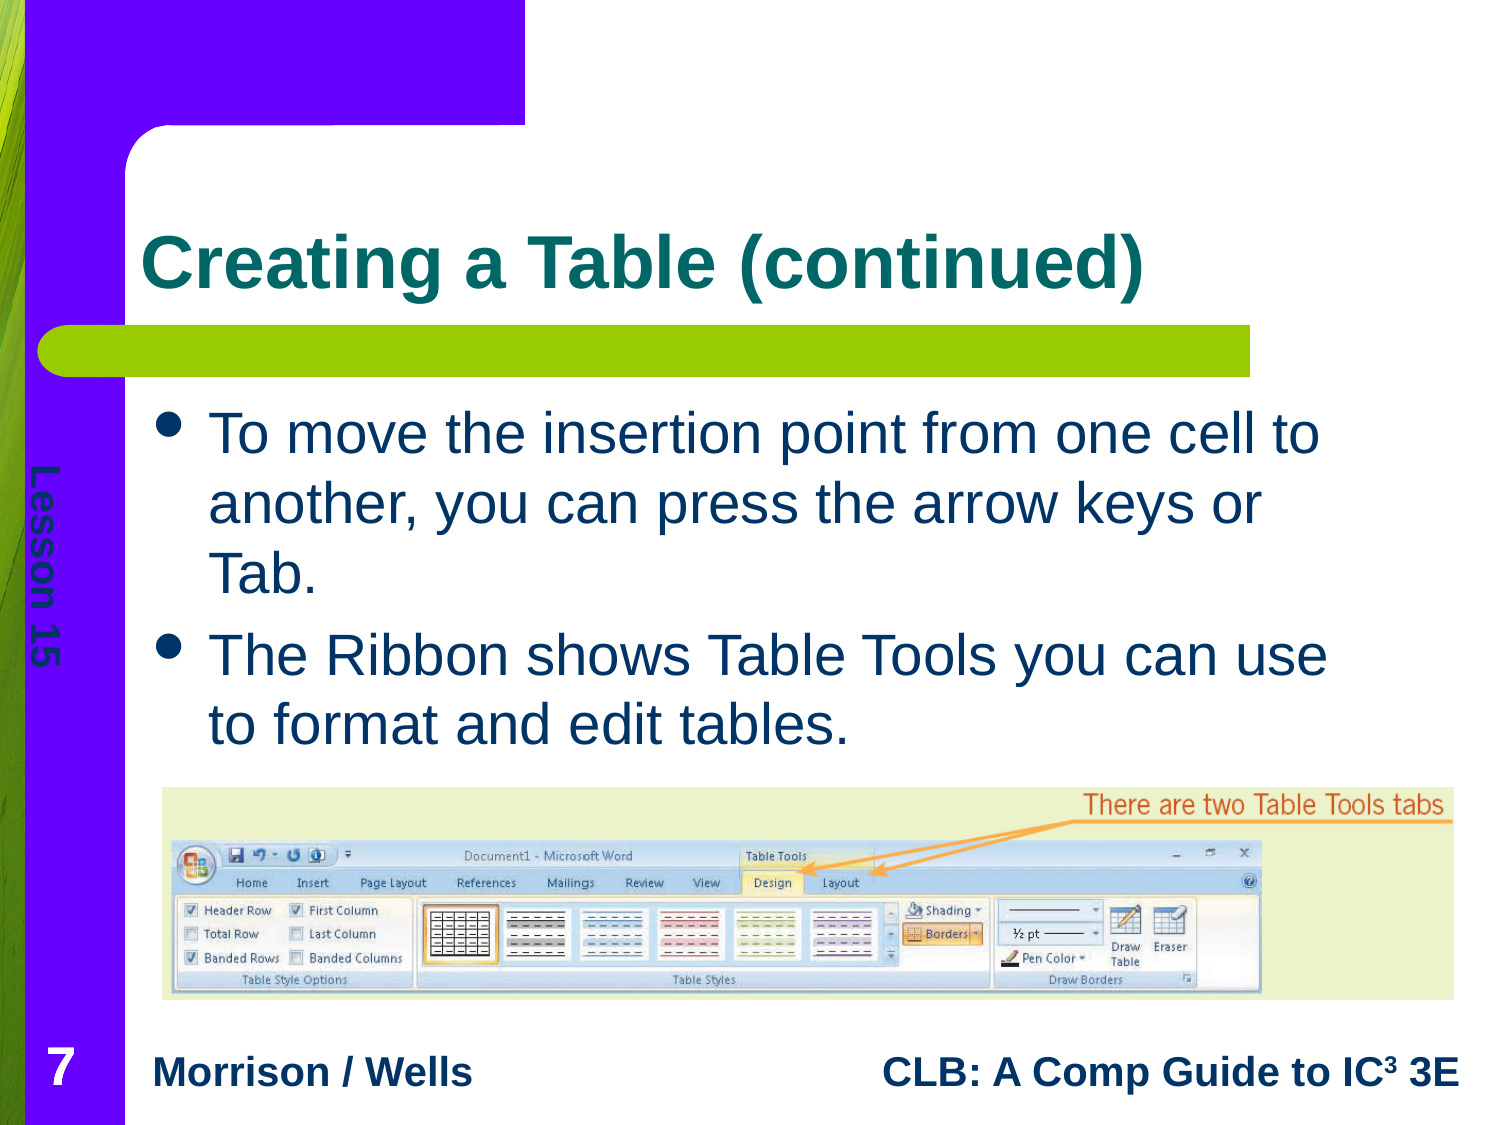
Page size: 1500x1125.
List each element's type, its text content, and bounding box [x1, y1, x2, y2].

list To move the insertion point from one cell to another, you can press the arrow keys or Tab. The Ribbon shows Table Tools you can use to format and edit tables. [137, 387, 1401, 1013]
title Creating a Table (continued) [124, 124, 1426, 313]
picture [0, 0, 25, 1125]
text_box 7 [13, 1023, 111, 1105]
picture [162, 787, 1454, 1000]
